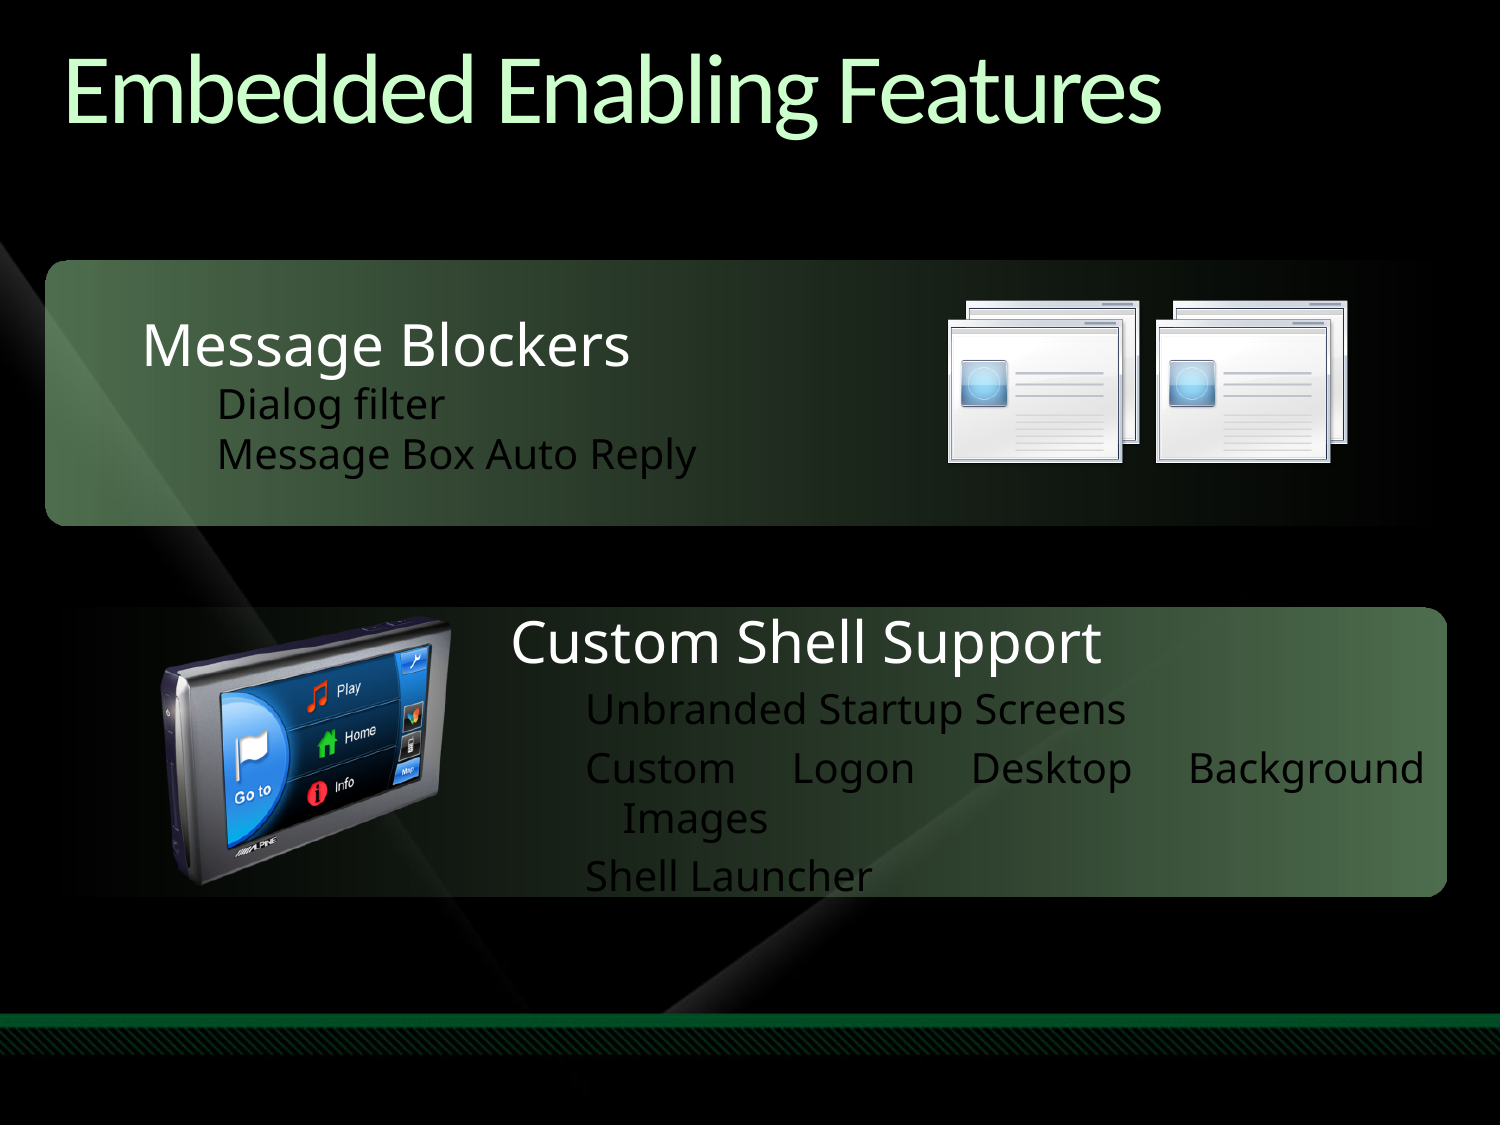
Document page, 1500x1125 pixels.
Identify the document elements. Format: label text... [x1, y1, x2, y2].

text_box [964, 284, 1352, 464]
text_box Message Blockers Dialog filter Message Box Auto Reply [41, 256, 1459, 530]
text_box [947, 303, 1335, 483]
title Embedded Enabling Features [62, 37, 1438, 147]
picture [0, 0, 1500, 1125]
text_box Custom Shell Support Unbranded Startup Screens Custom Logon Desktop Background Images Shell Launcher [34, 603, 1452, 902]
